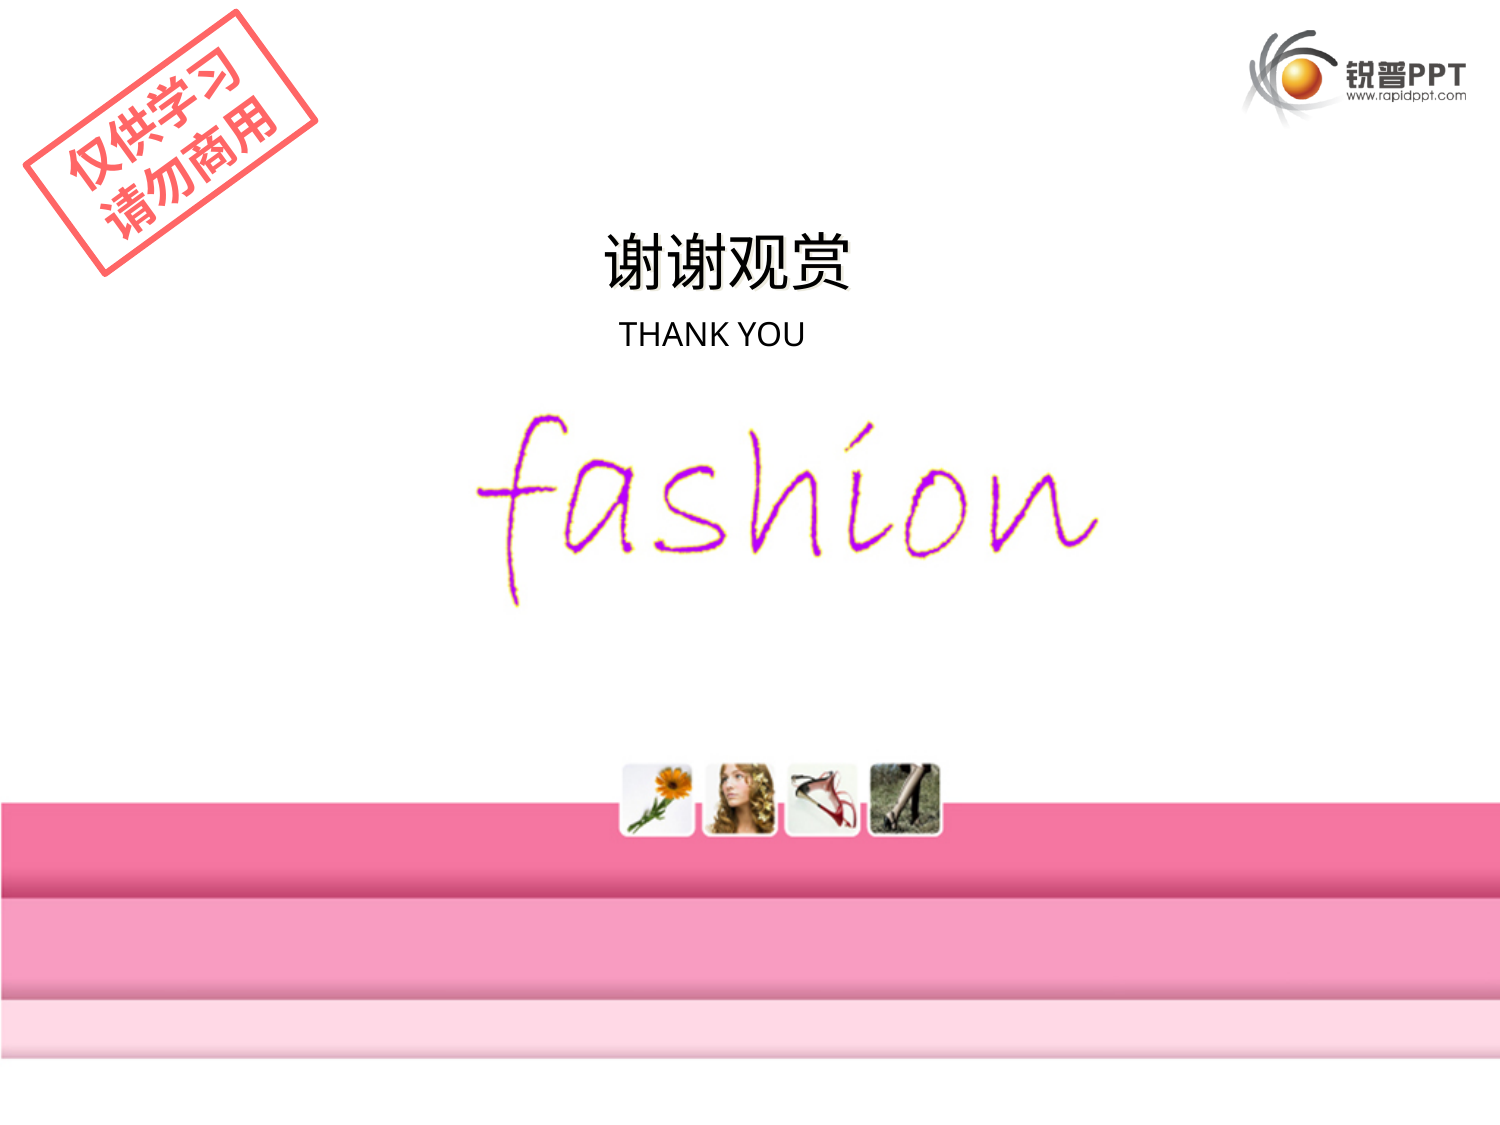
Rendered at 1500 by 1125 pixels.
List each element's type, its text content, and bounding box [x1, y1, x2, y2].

text_box 谢谢观赏 [588, 223, 869, 306]
picture [0, 0, 1500, 1125]
text_box THANK YOU [604, 305, 822, 361]
text_box 仅供学习 请勿商用 [25, 11, 316, 274]
